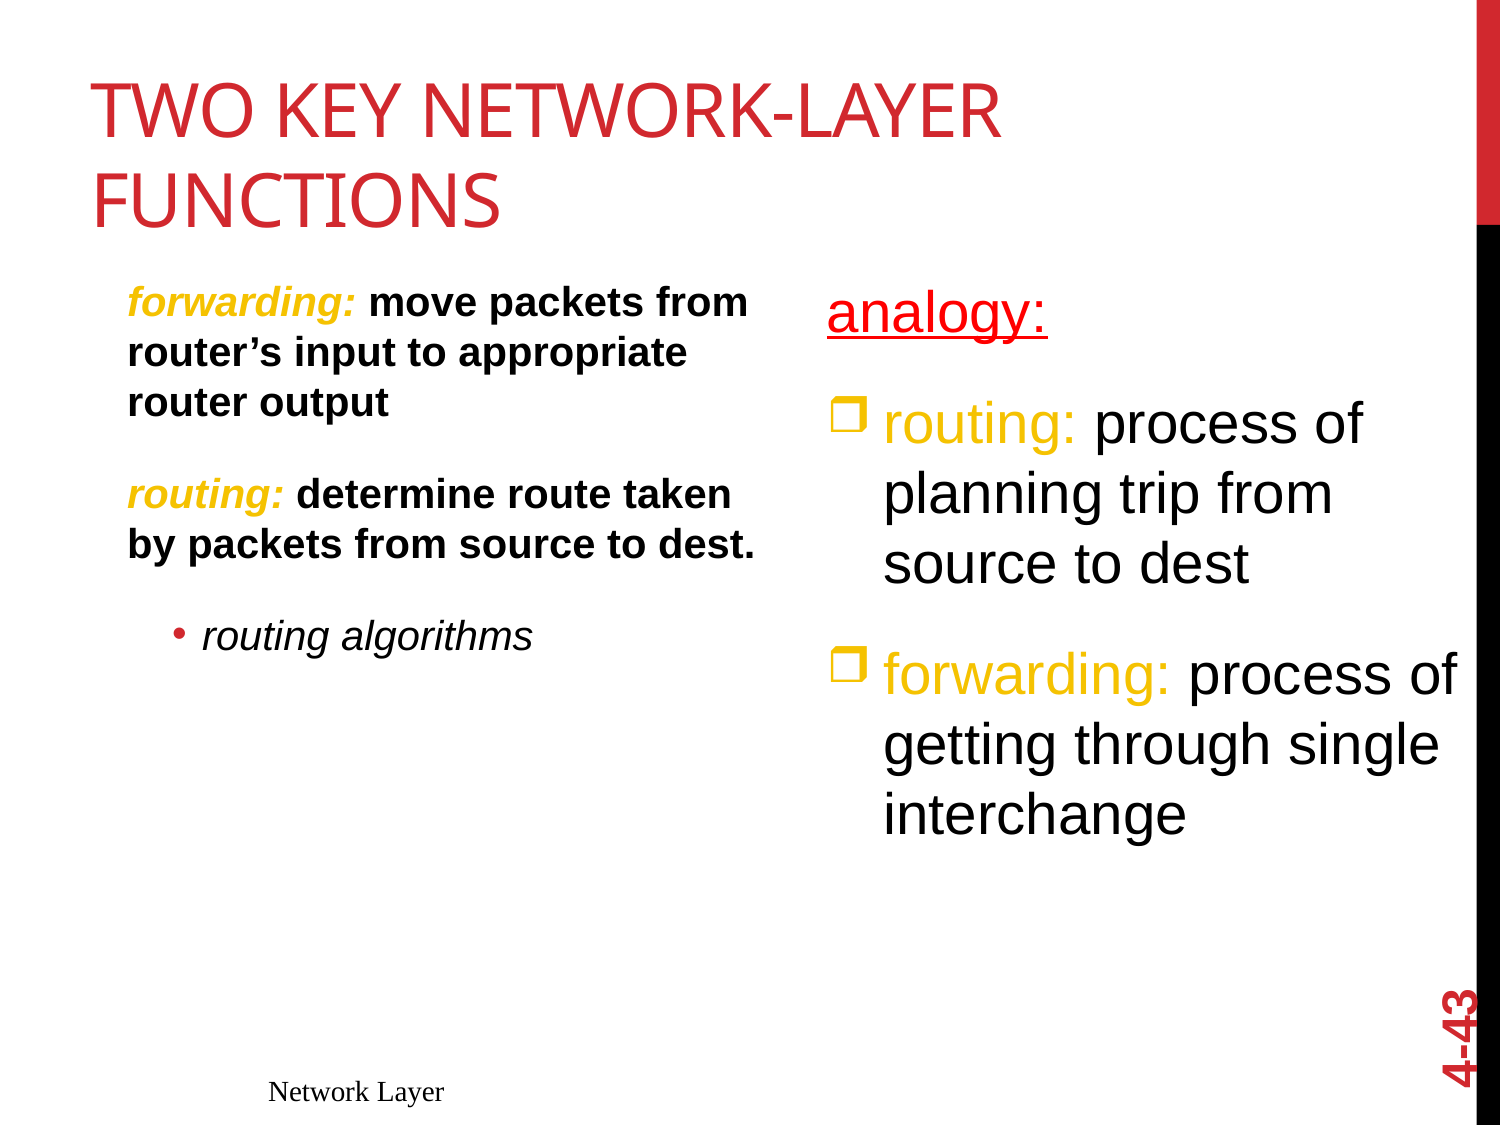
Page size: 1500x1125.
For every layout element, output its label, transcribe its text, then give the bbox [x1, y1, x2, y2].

footer Network Layer [75, 1065, 638, 1112]
title Two Key Network-Layer Functions [75, 25, 1025, 250]
list forwarding: move packets from router’s input to appropriate router output routing: determine route taken by packets from source to dest. routing algorithms [112, 267, 800, 1030]
text_box analogy: routing: process of planning trip from source to dest forwarding: process of getting through single interchange [812, 267, 1500, 1030]
slide_number 4-43 [1427, 1030, 1488, 1104]
